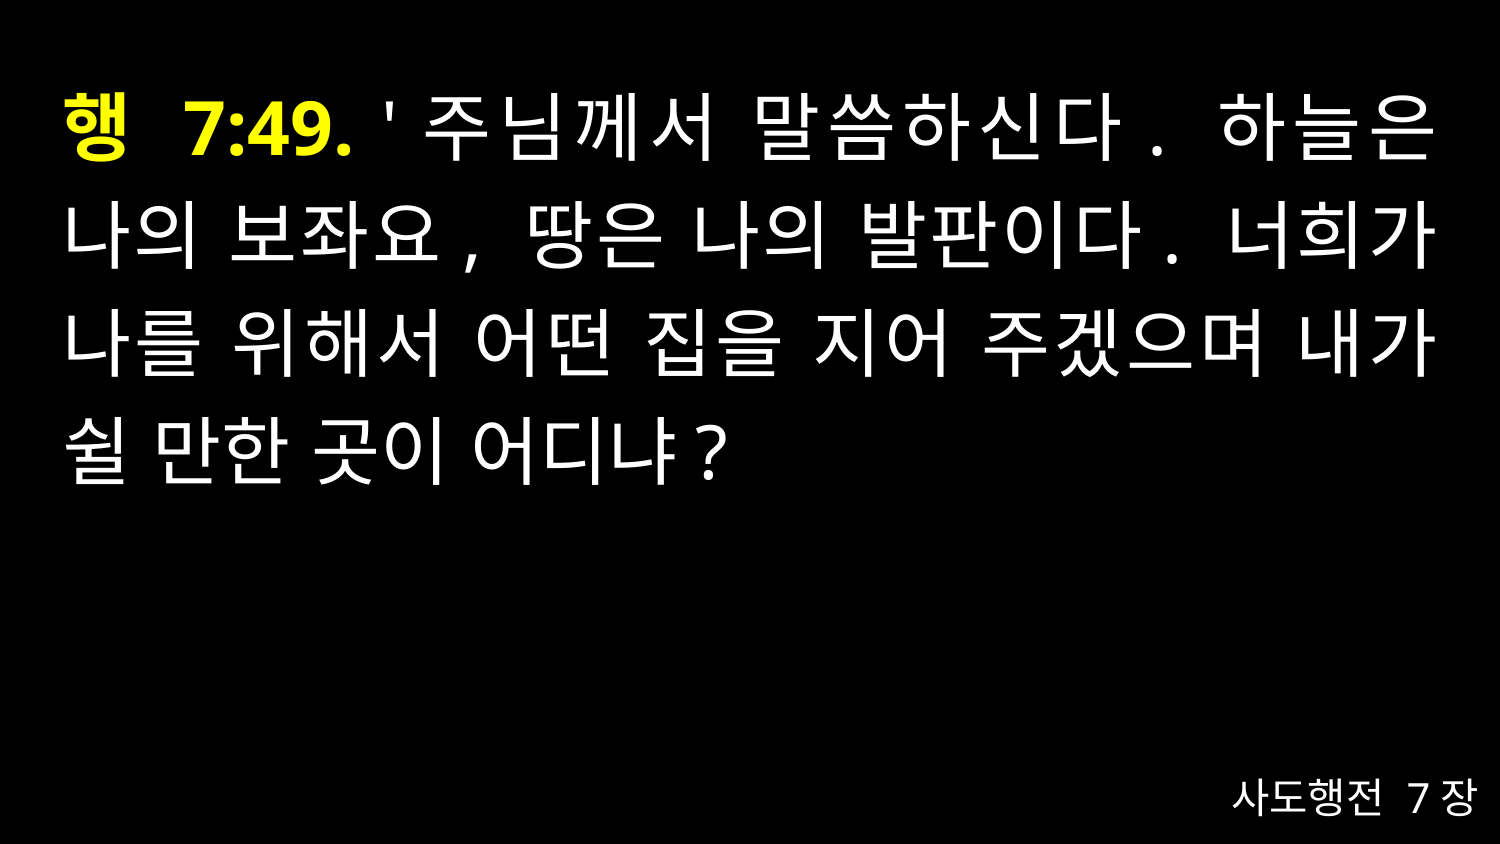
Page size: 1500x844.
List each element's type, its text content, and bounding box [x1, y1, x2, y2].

subtitle 사도행전 7장 [916, 770, 1500, 844]
title 행 7:49. '주님께서 말씀하신다. 하늘은 나의 보좌요, 땅은 나의 발판이다. 너희가 나를 위해서 어떤 집을 지어 주겠으며 내가 쉴 만한 곳이 어디냐? [0, 0, 1500, 844]
